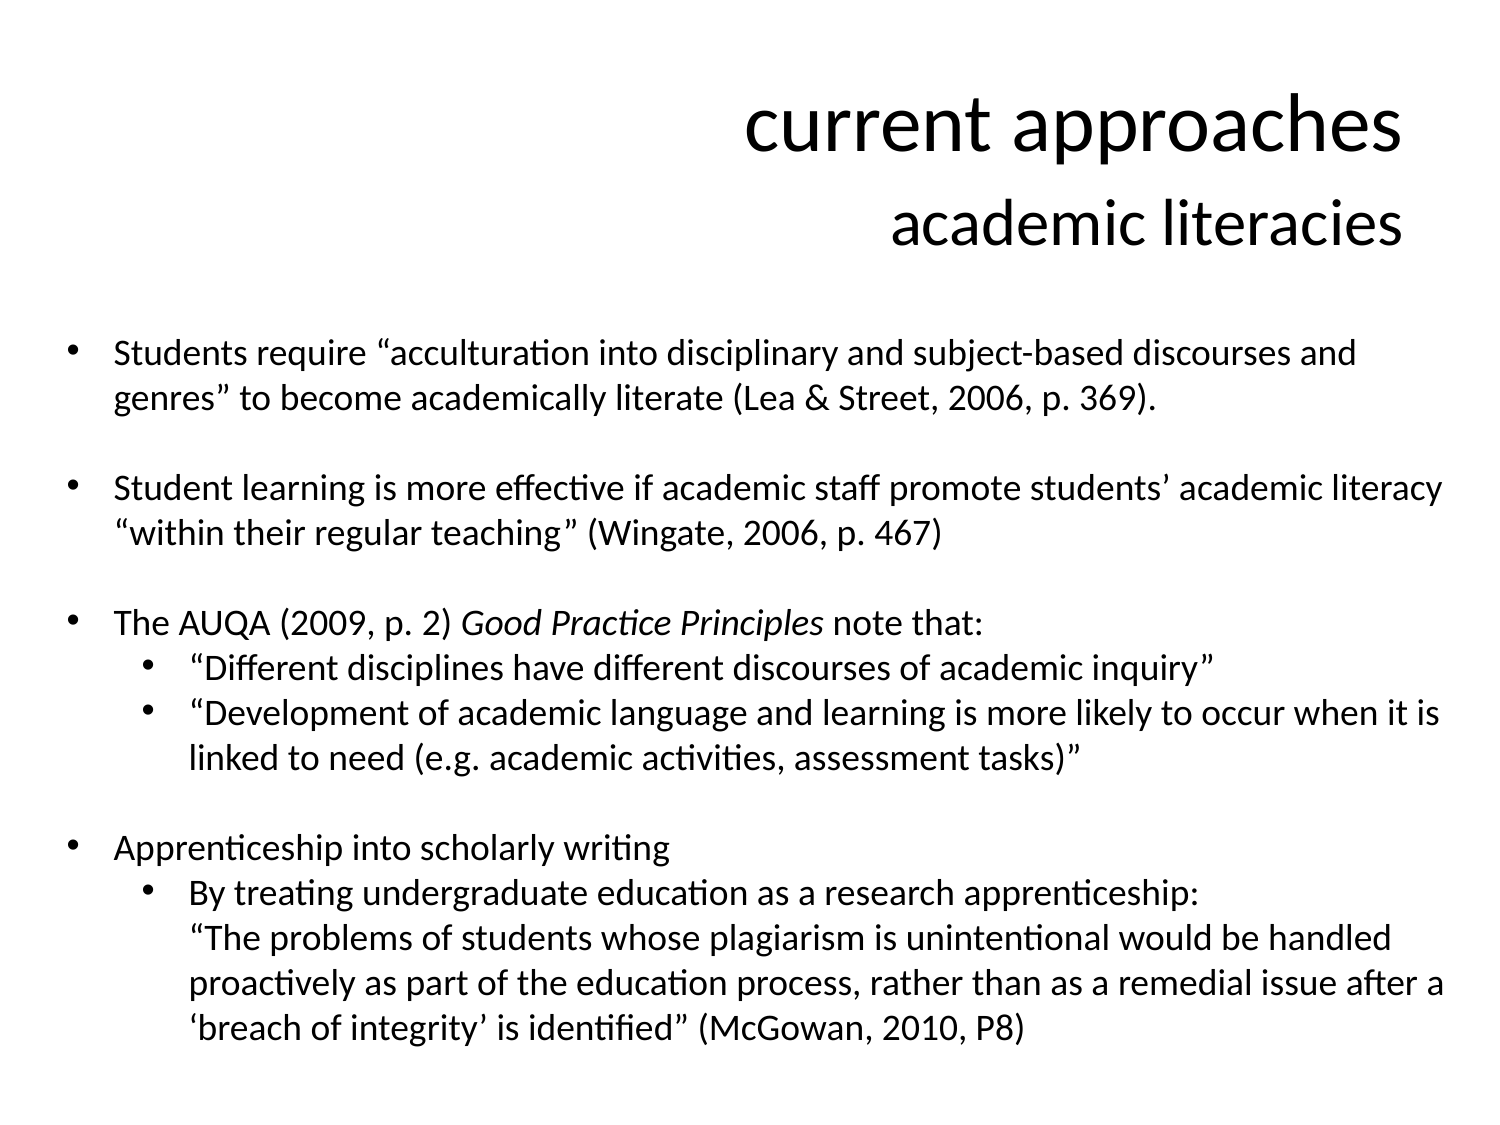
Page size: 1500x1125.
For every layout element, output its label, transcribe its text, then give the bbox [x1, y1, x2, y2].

text_box Students require “acculturation into disciplinary and subject-based discourses and genres” to become academically literate (Lea & Street, 2006, p. 369). Student learning is more effective if academic staff promote students’ academic literacy “within their regular teaching” (Wingate, 2006, p. 467) The AUQA (2009, p. 2) Good Practice Principles note that: “Different disciplines have different discourses of academic inquiry” “Development of academic language and learning is more likely to occur when it is linked to need (e.g. academic activities, assessment tasks)” Apprenticeship into scholarly writing By treating undergraduate education as a research apprenticeship: “The problems of students whose plagiarism is unintentional would be handled proactively as part of the education process, rather than as a remedial issue after a ‘breach of integrity’ is identified” (McGowan, 2010, P8) [51, 320, 1479, 1055]
text_box current approaches academic literacies [594, 60, 1419, 266]
